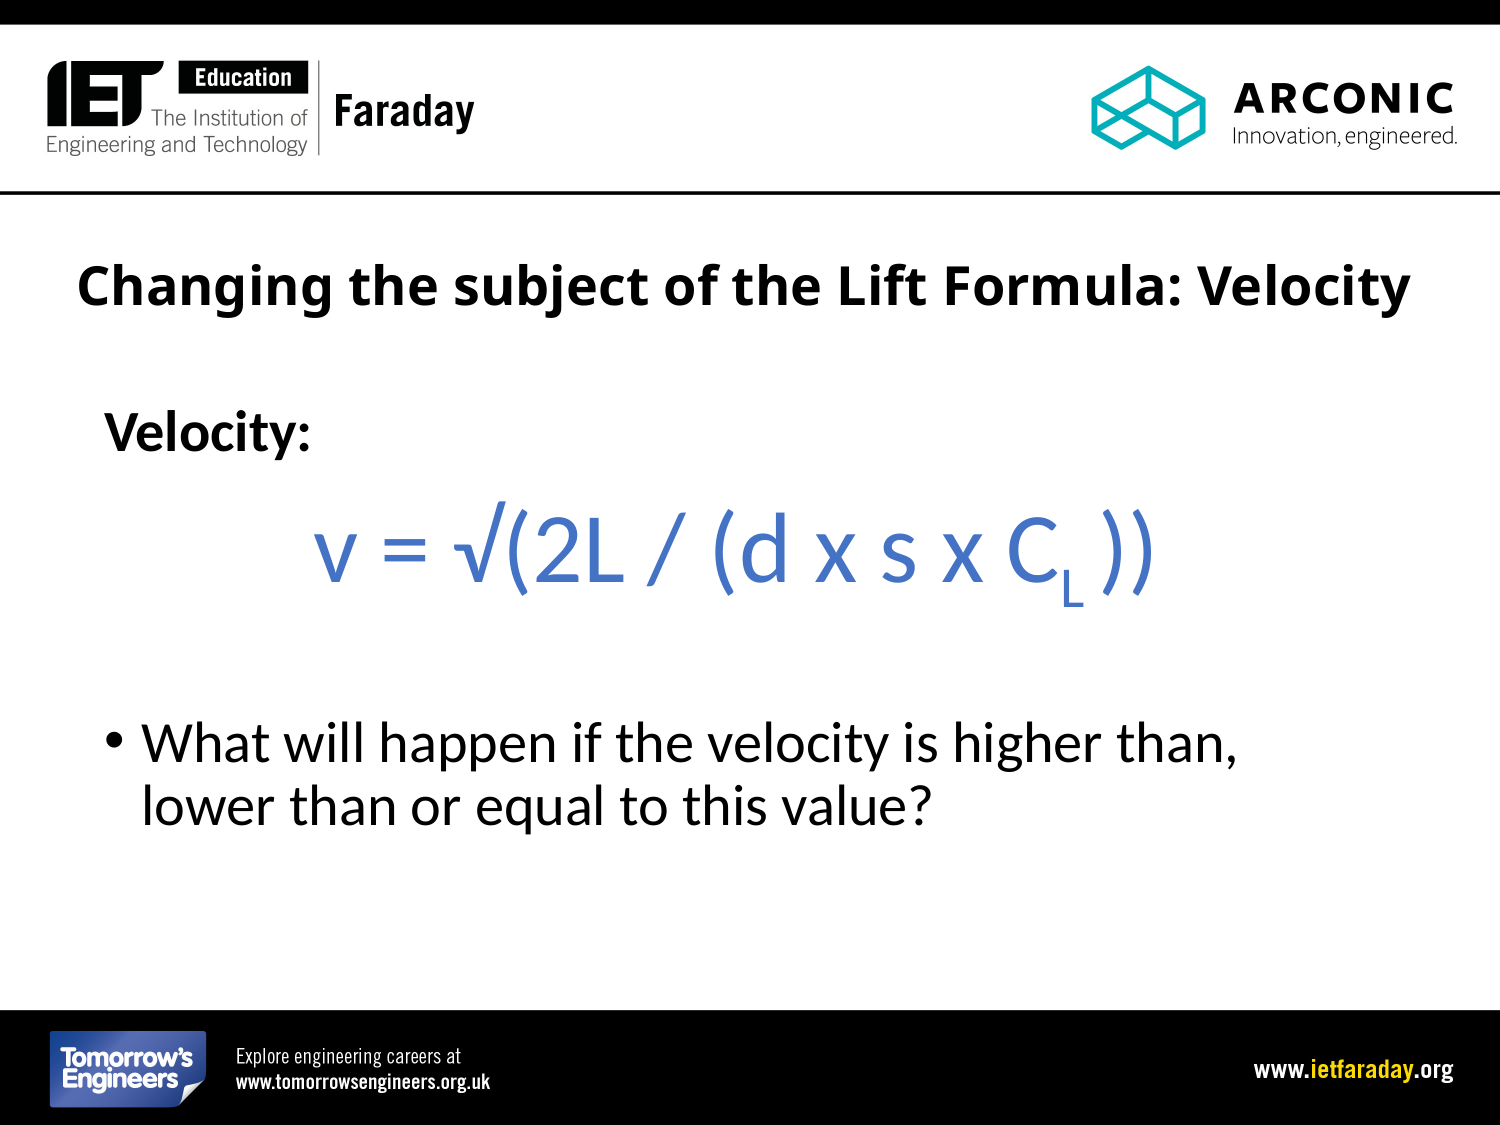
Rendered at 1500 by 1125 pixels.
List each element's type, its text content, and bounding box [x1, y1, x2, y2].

title Changing the subject of the Lift Formula: Velocity [53, 224, 1434, 350]
picture [0, 0, 1500, 1125]
list Velocity: v = √(2L / (d x s x CL )) What will happen if the velocity is higher than, lower than or equal to this value? [89, 393, 1383, 997]
